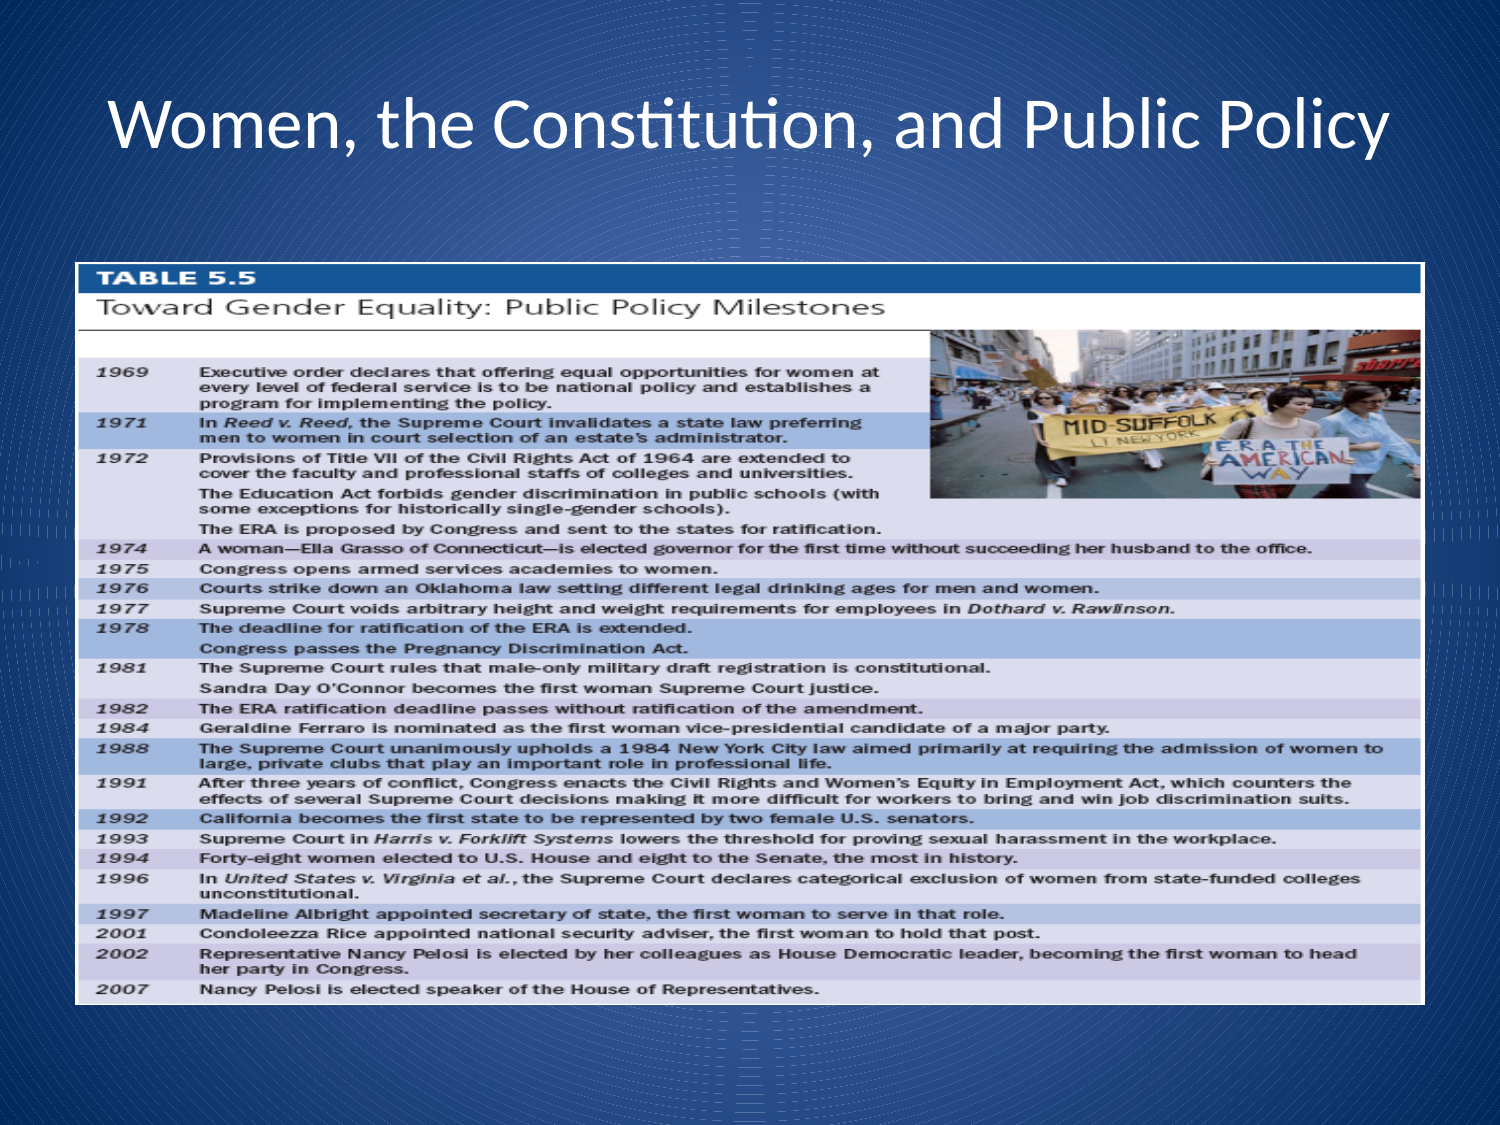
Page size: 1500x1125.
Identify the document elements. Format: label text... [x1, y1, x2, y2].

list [74, 262, 1426, 1006]
title Women, the Constitution, and Public Policy [75, 24, 1425, 213]
